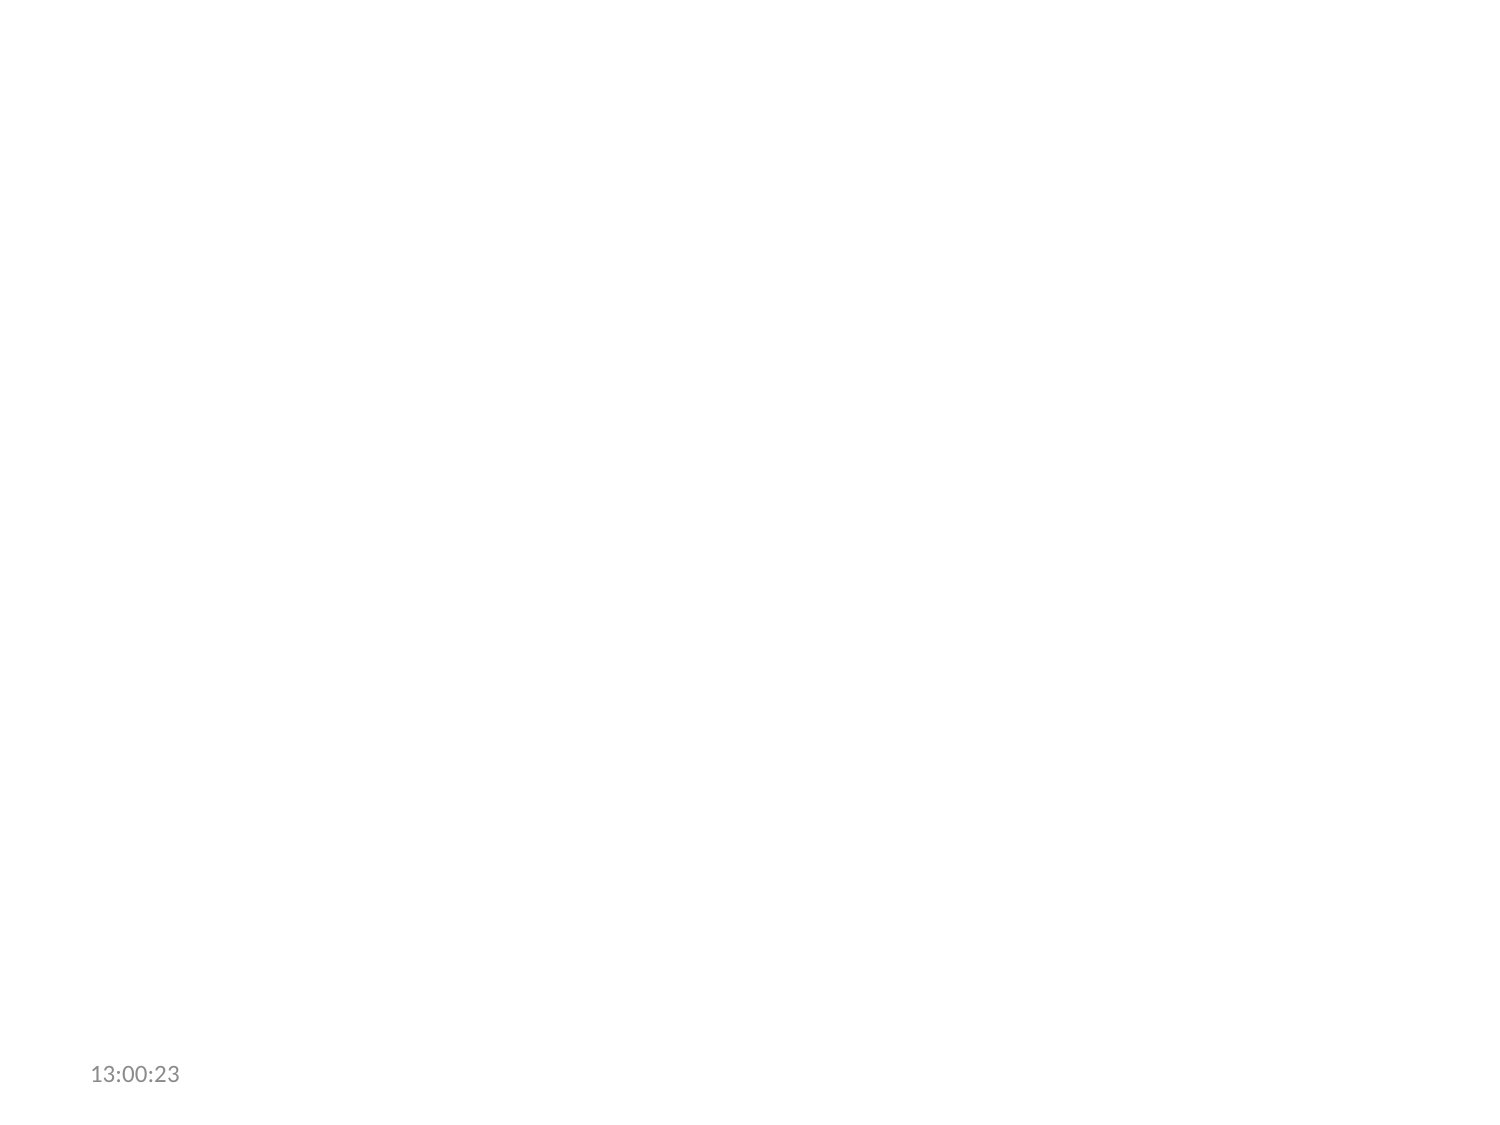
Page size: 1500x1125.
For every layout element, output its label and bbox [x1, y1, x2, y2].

slide_number [75, 1042, 425, 1103]
